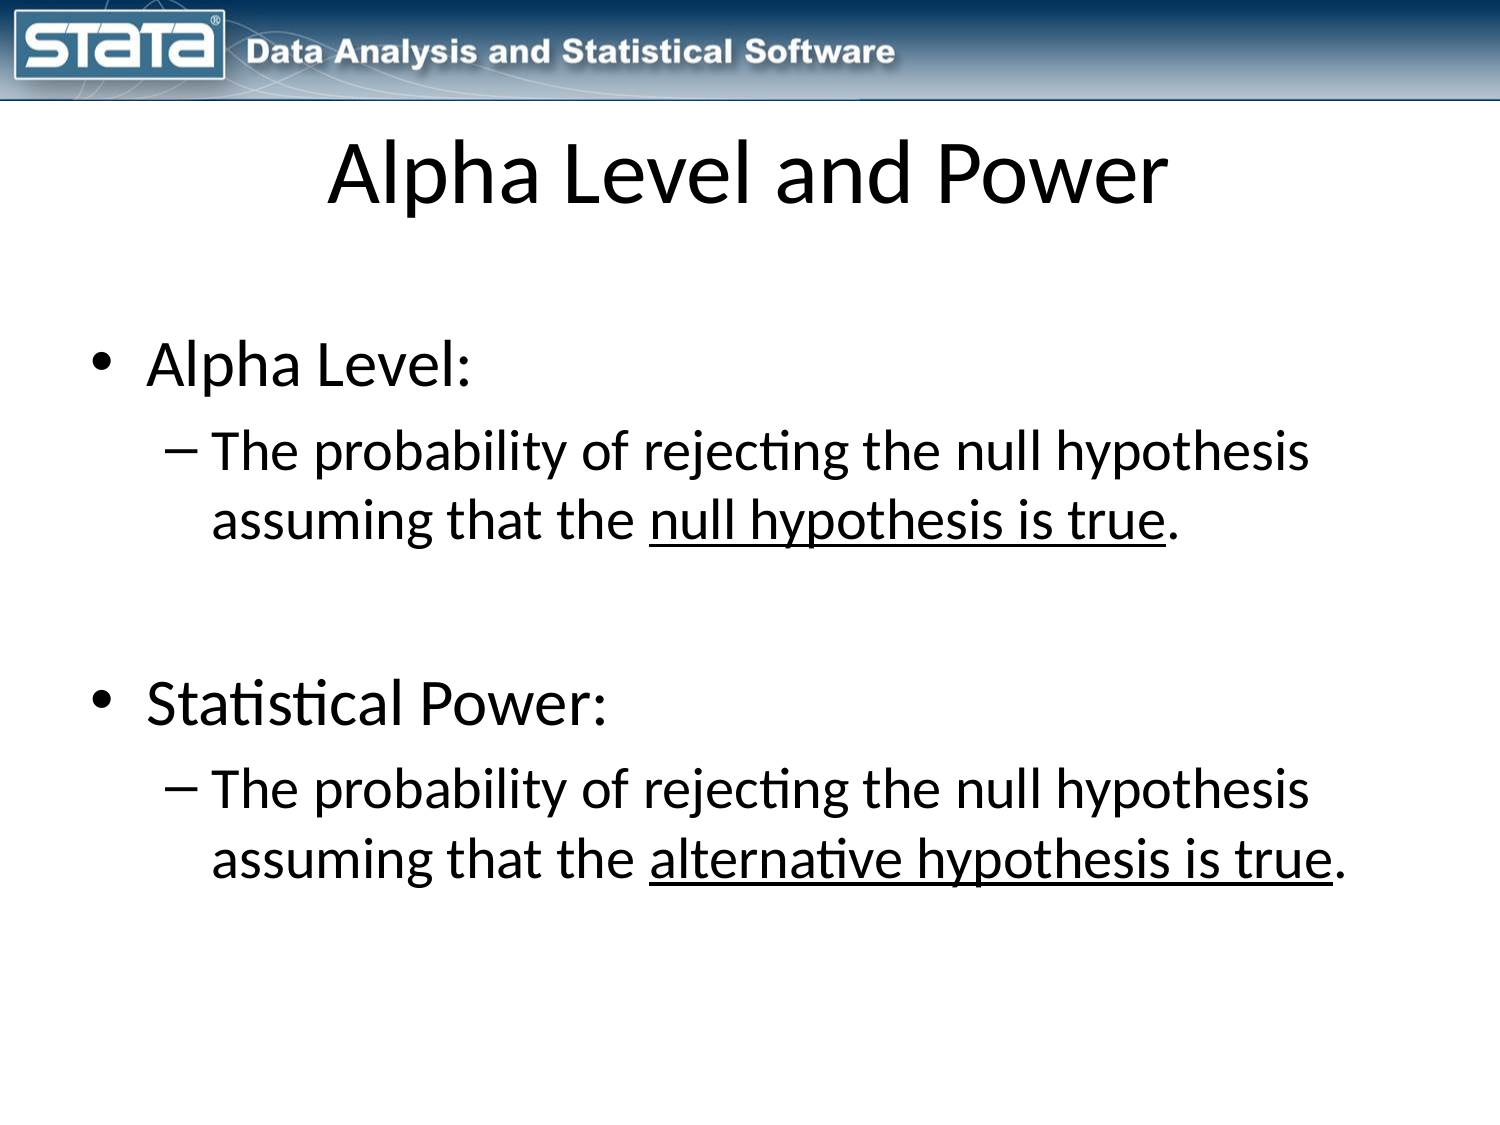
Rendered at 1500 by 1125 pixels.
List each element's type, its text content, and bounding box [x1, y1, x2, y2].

list Alpha Level: The probability of rejecting the null hypothesis assuming that the null hypothesis is true. Statistical Power: The probability of rejecting the null hypothesis assuming that the alternative hypothesis is true. [75, 312, 1425, 1055]
title Alpha Level and Power [75, 109, 1425, 233]
picture [0, 0, 1500, 102]
